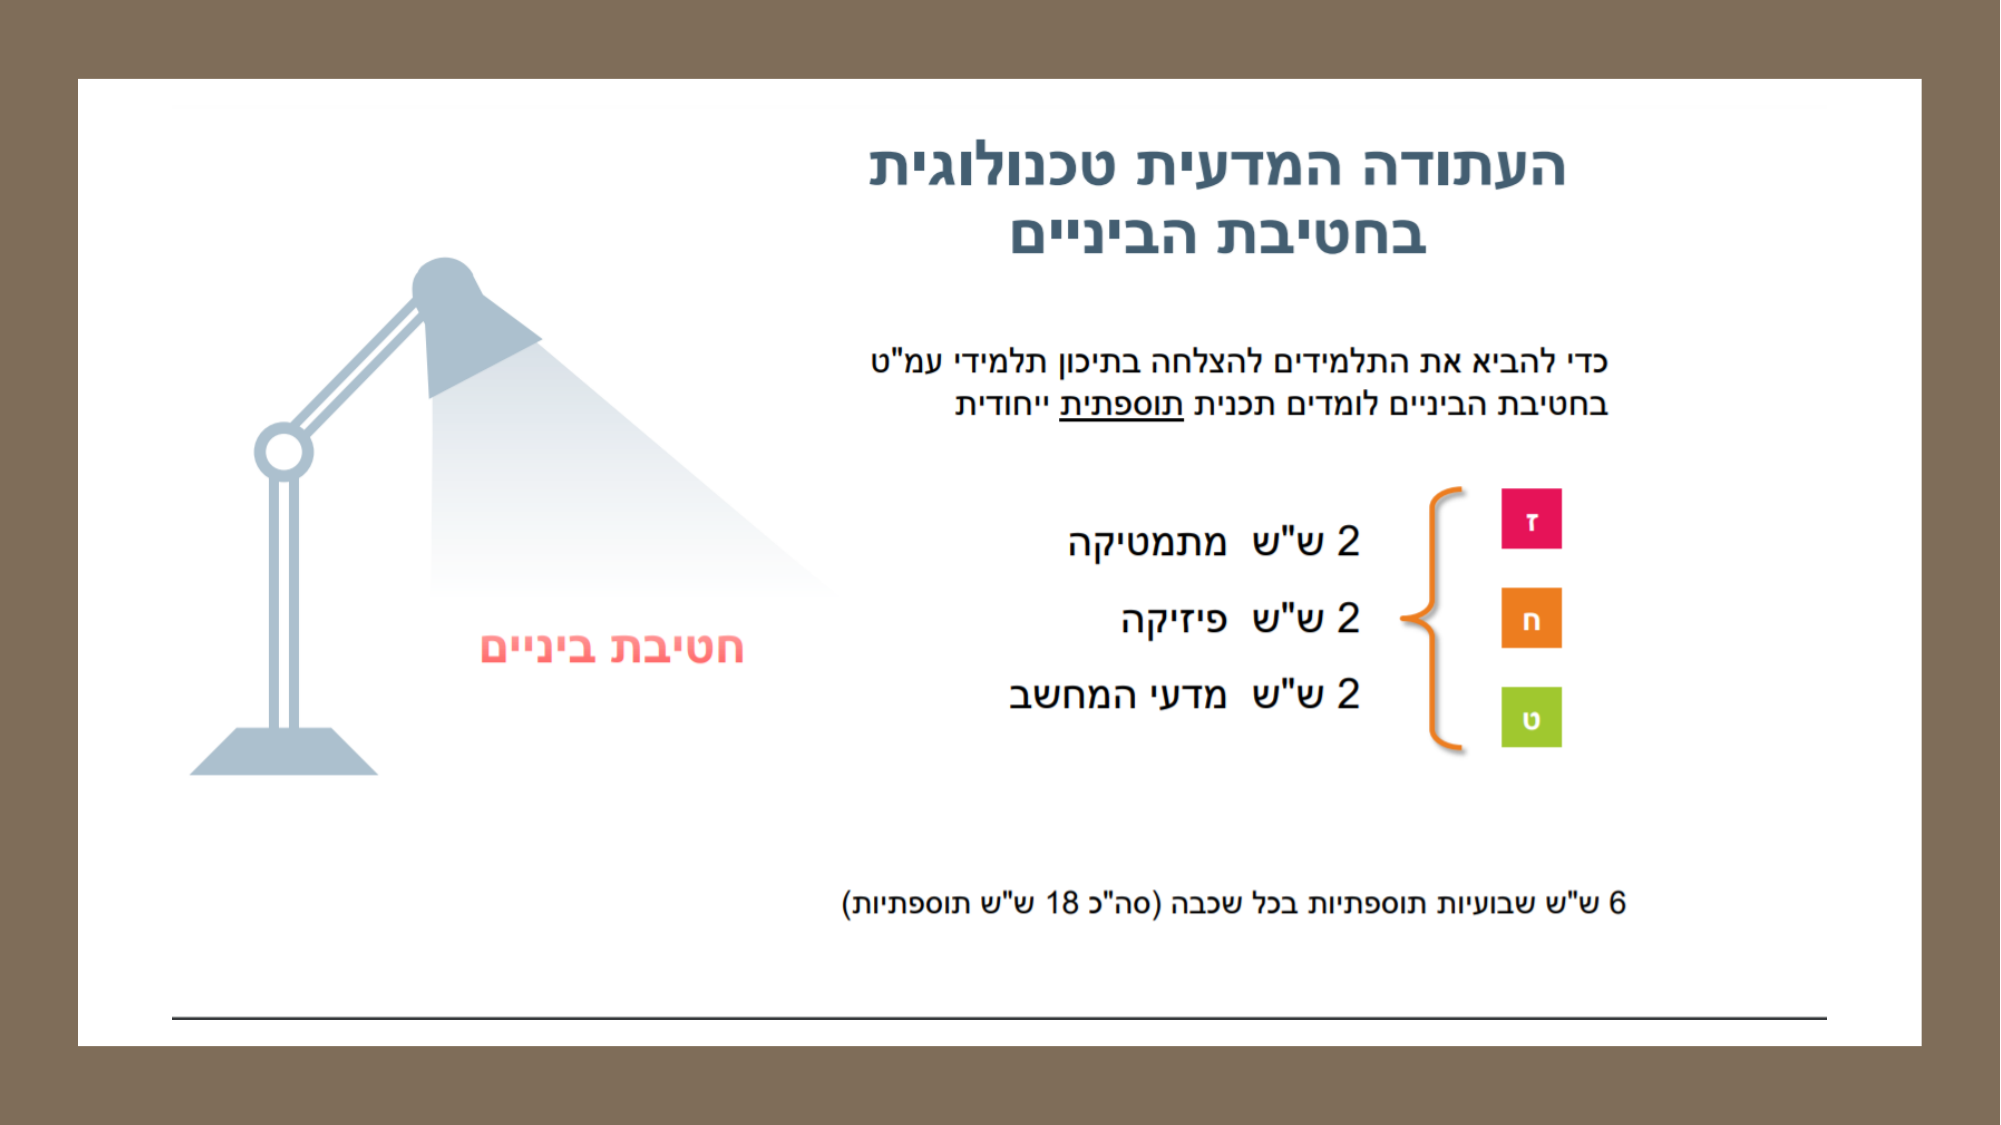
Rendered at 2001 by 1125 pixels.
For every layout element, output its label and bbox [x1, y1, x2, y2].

text_box [0, 0, 2000, 1125]
picture [172, 105, 1828, 1020]
text_box [77, 78, 1923, 1047]
